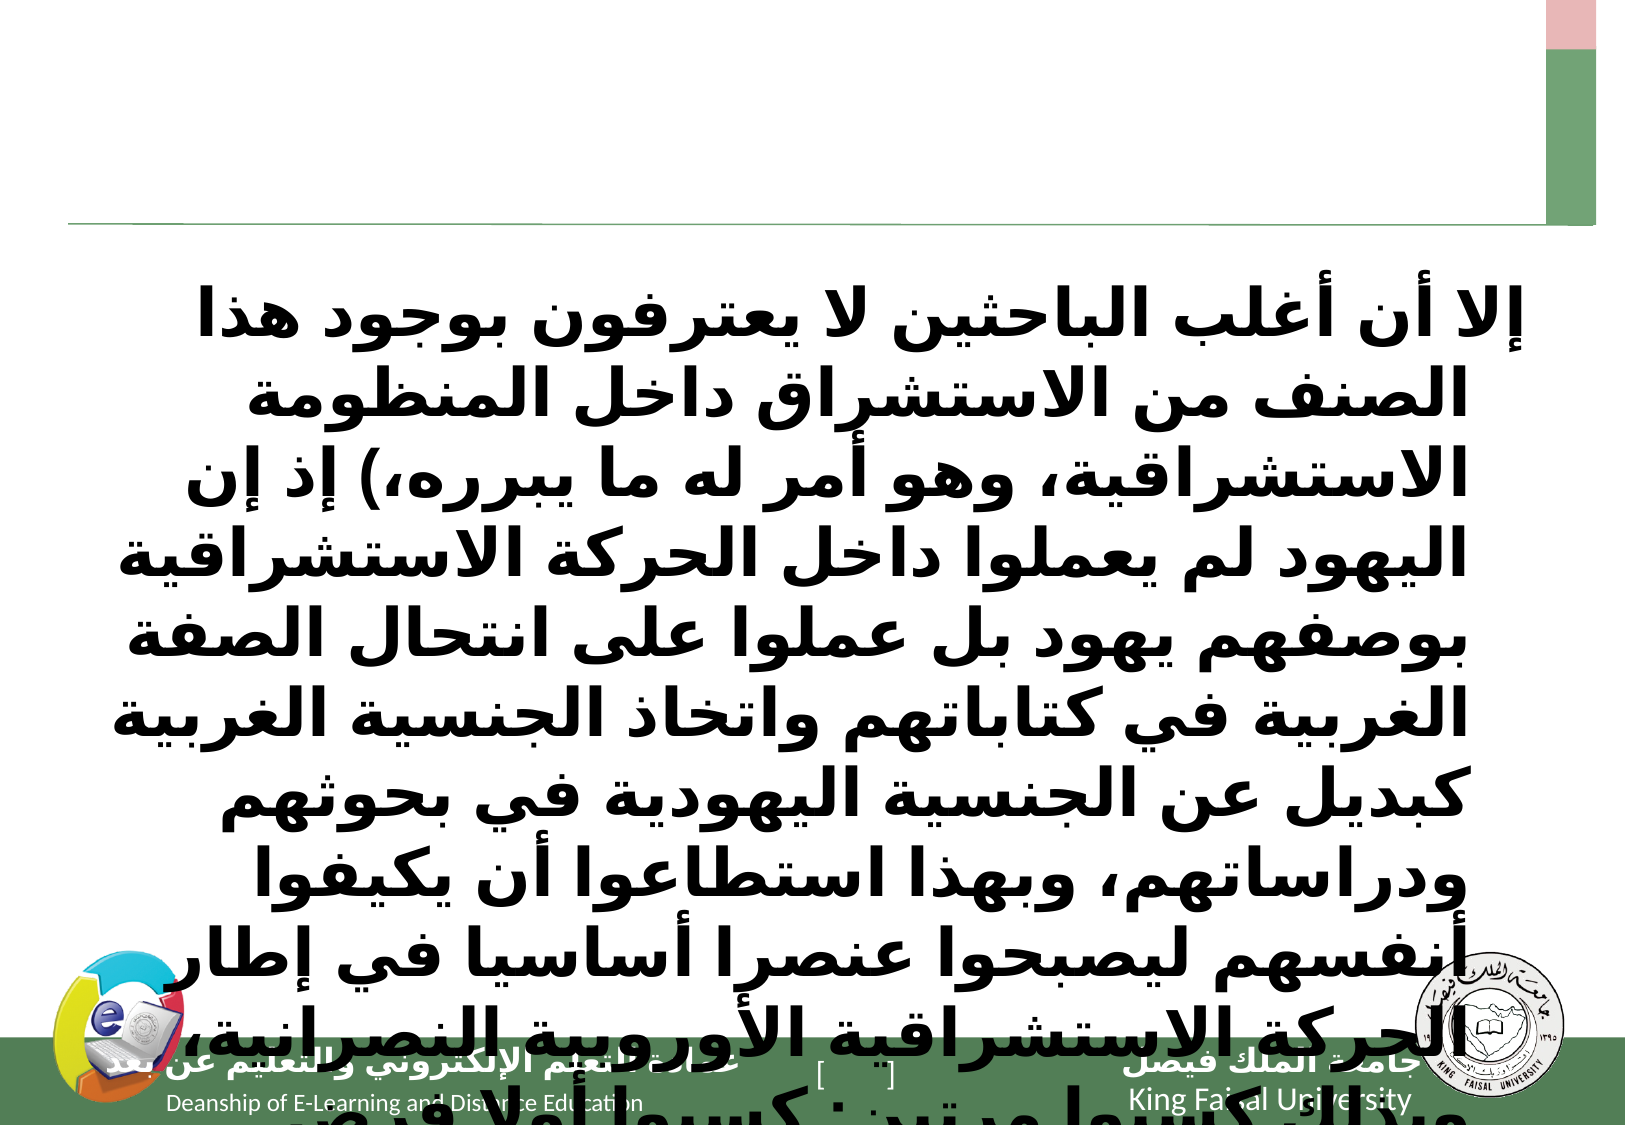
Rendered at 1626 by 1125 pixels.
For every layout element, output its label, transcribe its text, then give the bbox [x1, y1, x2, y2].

picture [50, 949, 188, 1104]
picture [1412, 949, 1567, 1100]
picture [170, 1097, 178, 1104]
list إلا أن أغلب الباحثين لا يعترفون بوجود هذا الصنف من الاستشراق داخل المنظومة الاستشراقية، وهو أمر له ما يبرره،) إذ إن اليهود لم يعملوا داخل الحركة الاستشراقية بوصفهم يهود بل عملوا على انتحال الصفة الغربية في كتاباتهم واتخاذ الجنسية الغربية كبديل عن الجنسية اليهودية في بحوثهم ودراساتهم، وبهذا استطاعوا أن يكيفوا أنفسهم ليصبحوا عنصرا أساسيا في إطار الحركة الاستشراقية الأوروبية النصرانية، وبذلك كسبوا مرتين: كسبوا أولا فرض أنفسهم على الحركة الاستشراقية كلها، وكسبوا ثانياً تحقيق أهدافهم في النيل من الإسلام، وهي أهداف تلتقي مع أهداف أغلبية المستشرقين النصارى( [80, 262, 1544, 1006]
